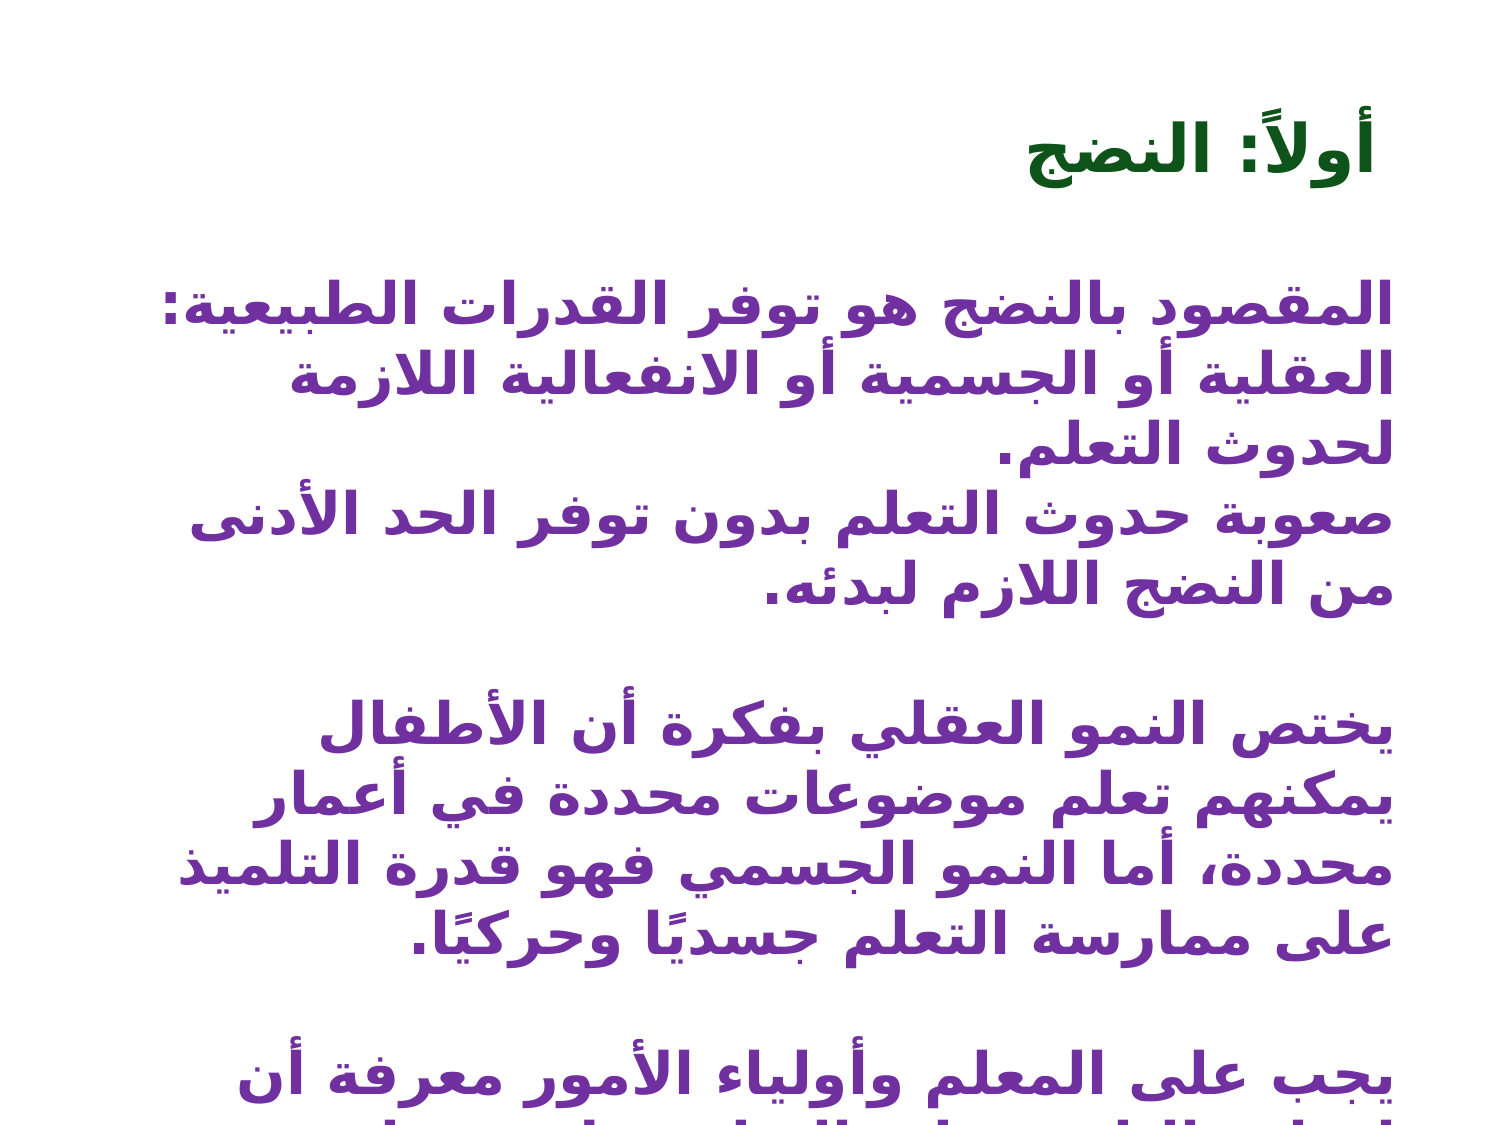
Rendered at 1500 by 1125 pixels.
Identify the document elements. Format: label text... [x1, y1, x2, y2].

text_box أولاً: النضج المقصود بالنضج هو توفر القدرات الطبيعية: العقلية أو الجسمية أو الانفعالية اللازمة لحدوث التعلم. صعوبة حدوث التعلم بدون توفر الحد الأدنى من النضج اللازم لبدئه. يختص النمو العقلي بفكرة أن الأطفال يمكنهم تعلم موضوعات محددة في أعمار محددة، أما النمو الجسمي فهو قدرة التلميذ على ممارسة التعلم جسديًا وحركيًا. يجب على المعلم وأولياء الأمور معرفة أن إجباره التلميذ على التعلم قبل وصوله لمرحلة النضج اللازمة قد يؤدي إلى مشكلات نفسية أو جسمية، كما يؤدي إلى نفور التلميذ من المدرسة [123, 98, 1412, 1125]
